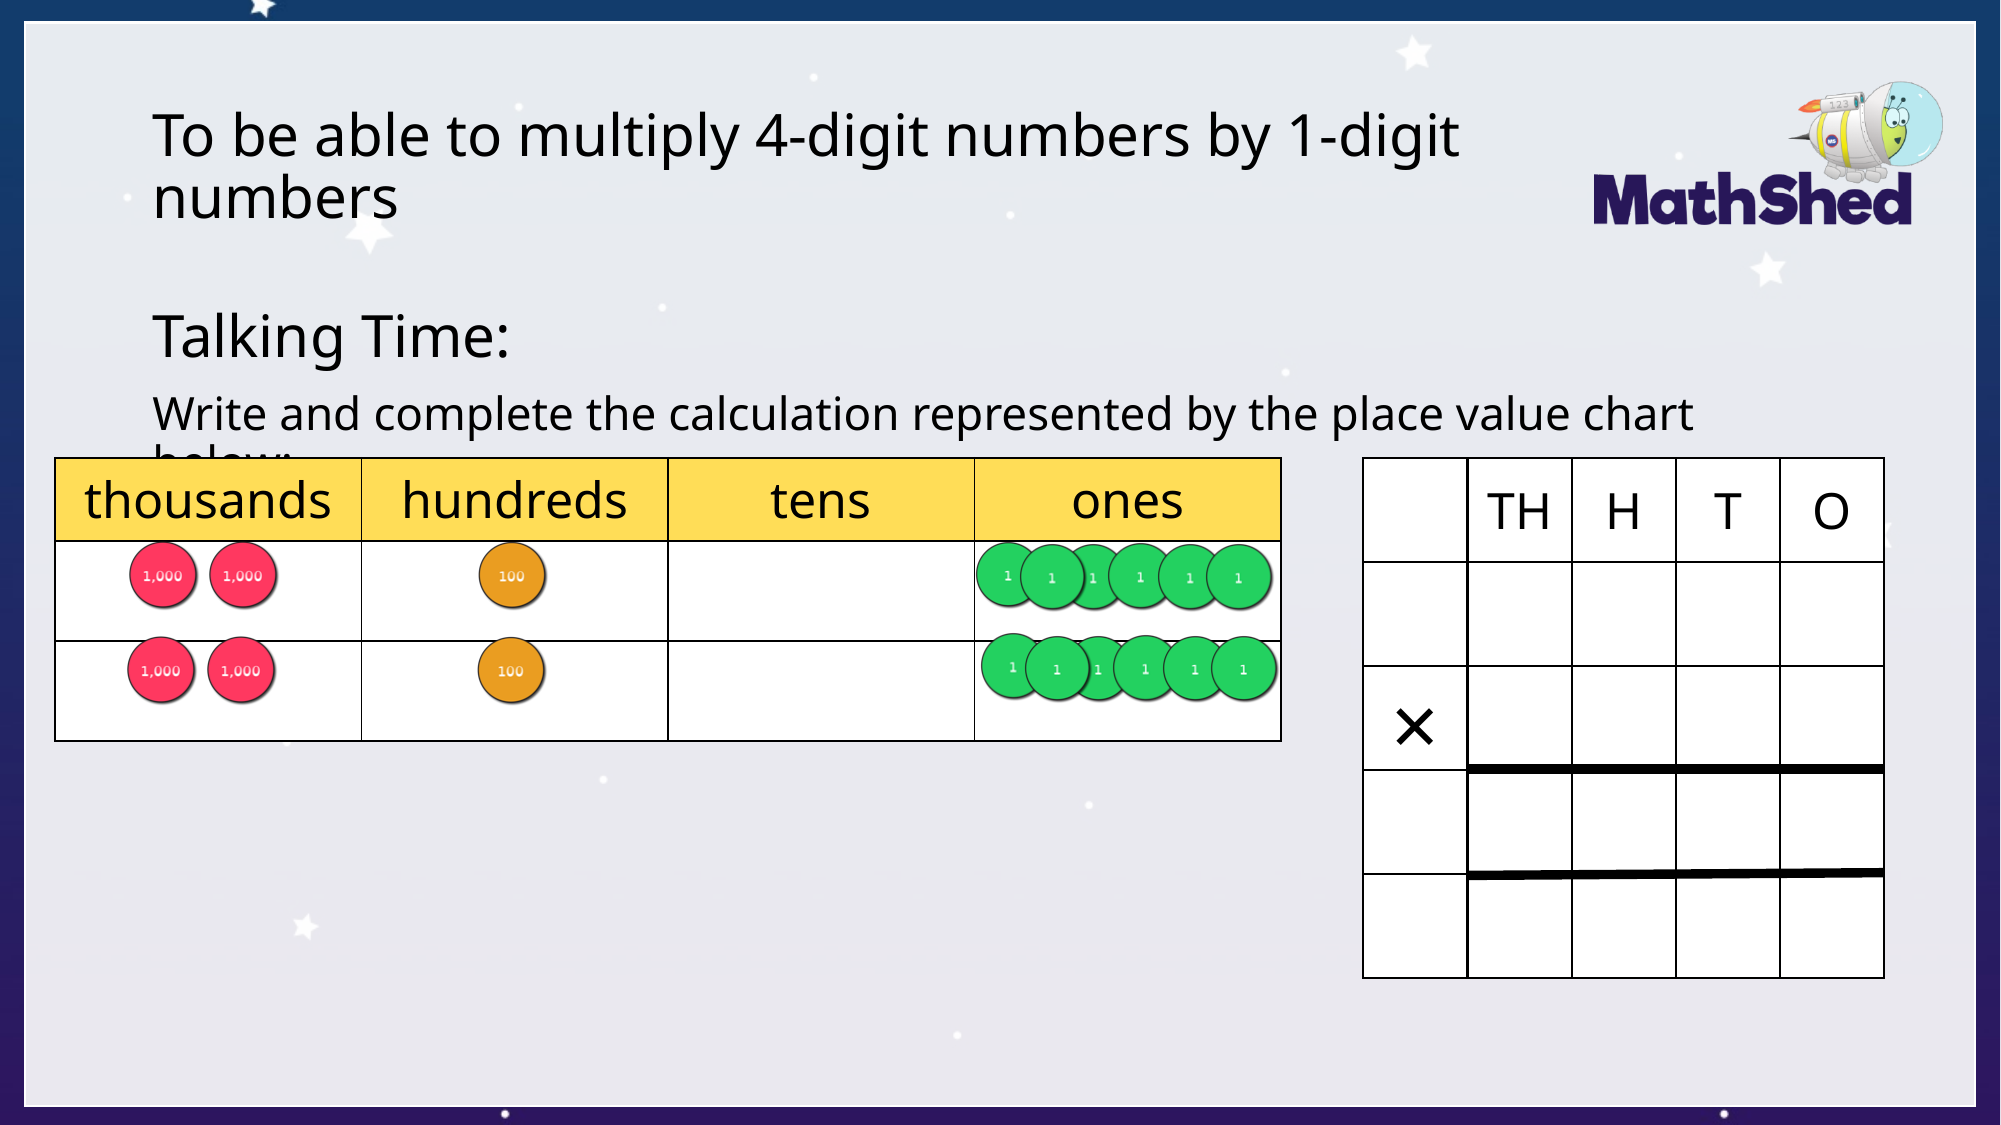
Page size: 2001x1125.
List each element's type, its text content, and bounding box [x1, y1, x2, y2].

picture [0, 0, 2001, 1125]
text_box [1467, 561, 1571, 665]
text_box [1571, 561, 1675, 665]
text_box H [1571, 457, 1675, 561]
text_box [1362, 457, 1467, 561]
table_cell [975, 542, 1280, 640]
text_box 6 [1467, 769, 1571, 870]
text_box O [1779, 457, 1885, 561]
table_header thousands [56, 459, 361, 540]
text_box 9 [1779, 769, 1885, 868]
text_box [1496, 387, 1648, 457]
text_box [1467, 665, 1571, 764]
table_cell [669, 642, 974, 740]
table_cell [975, 642, 1280, 740]
table_header ones [975, 459, 1280, 540]
text_box 0 [1675, 774, 1779, 869]
text_box 1 [1467, 880, 1571, 979]
table_cell [56, 642, 361, 740]
text_box T [1675, 457, 1779, 561]
table_header tens [669, 459, 974, 540]
text_box [1362, 561, 1467, 665]
text_box [1779, 665, 1885, 768]
table_cell [362, 642, 667, 740]
text_box × [1362, 665, 1467, 769]
text_box TH [1467, 457, 1571, 561]
text_box [1571, 665, 1675, 764]
text_box [1675, 665, 1779, 764]
table_header hundreds [362, 459, 667, 540]
text_box [1779, 561, 1885, 665]
text_box 0 [1571, 879, 1675, 979]
text_box 0 [1675, 879, 1779, 979]
text_box 3 [1571, 774, 1675, 870]
text_box [1364, 872, 1470, 978]
text_box [1675, 561, 1779, 665]
text_box [1362, 769, 1467, 873]
list Talking Time: Write and complete the calculation represented by the place value chart below: c [137, 299, 1863, 1014]
table_cell [56, 542, 361, 640]
table_cell [669, 542, 974, 640]
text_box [1467, 872, 1885, 876]
table_cell [362, 542, 667, 640]
text_box [1779, 878, 1885, 979]
title To be able to multiply 4-digit numbers by 1-digit numbers [137, 59, 1578, 278]
